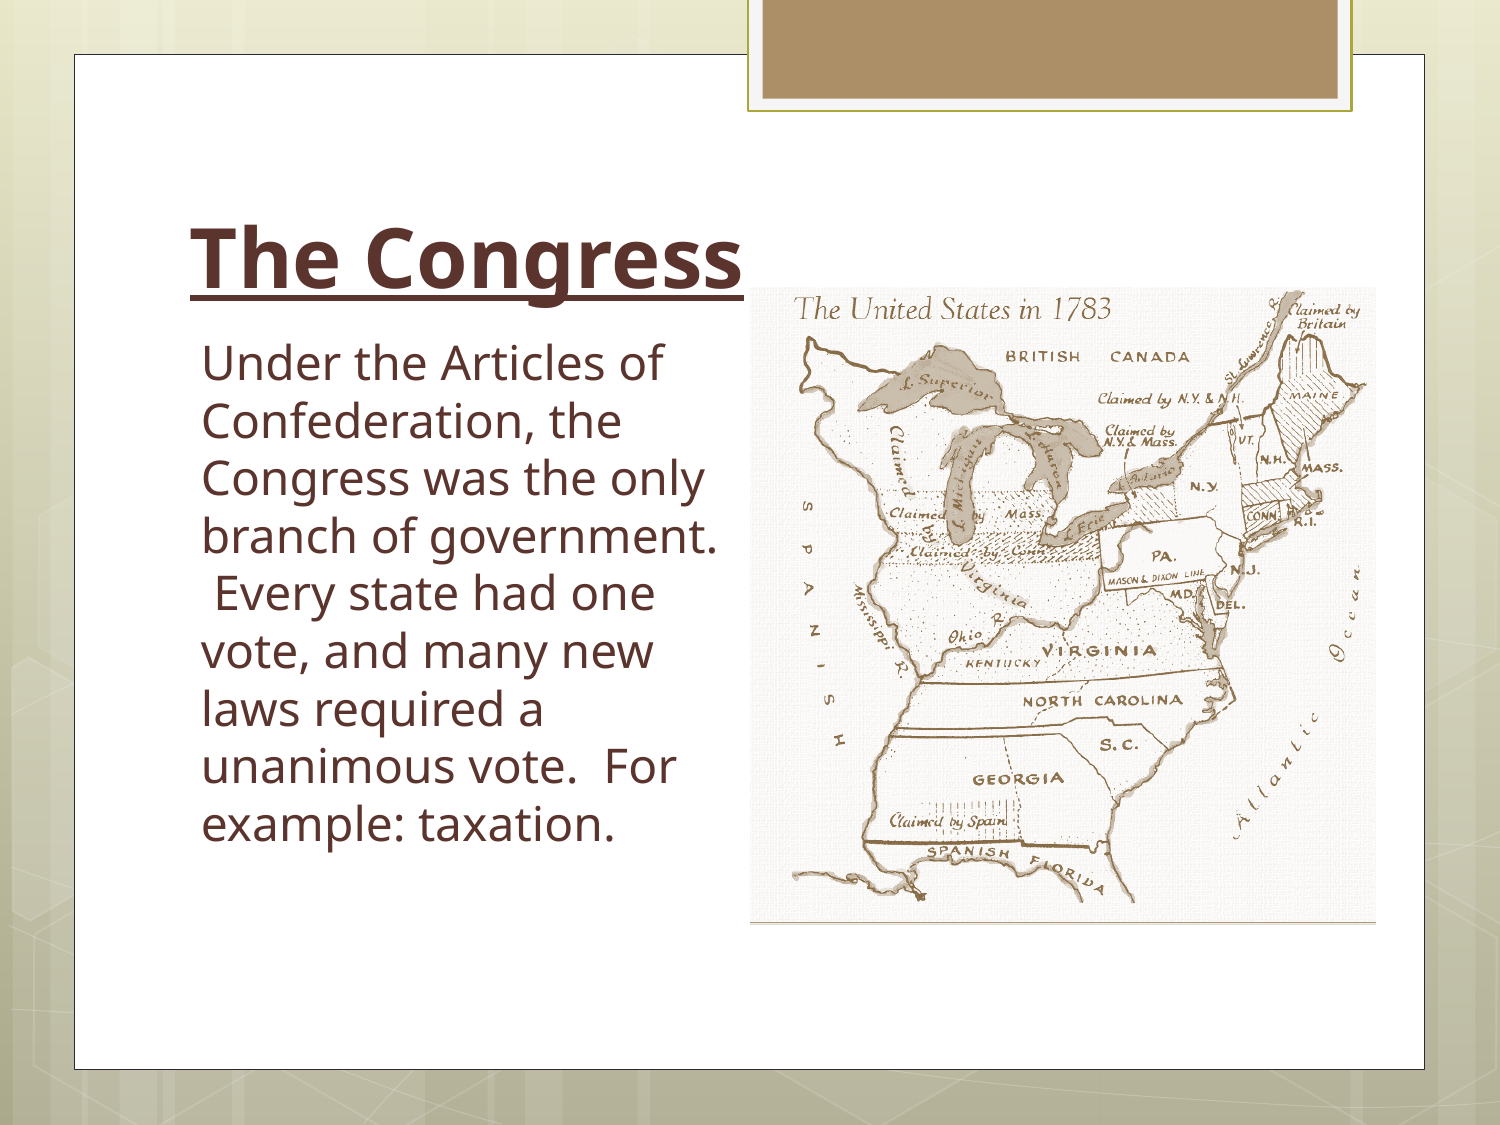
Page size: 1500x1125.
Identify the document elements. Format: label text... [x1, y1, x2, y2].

list Under the Articles of Confederation, the Congress was the only branch of government. Every state had one vote, and many new laws required a unanimous vote. For example: taxation. [174, 324, 736, 898]
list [749, 287, 1376, 926]
title The Congress [174, 125, 1328, 313]
